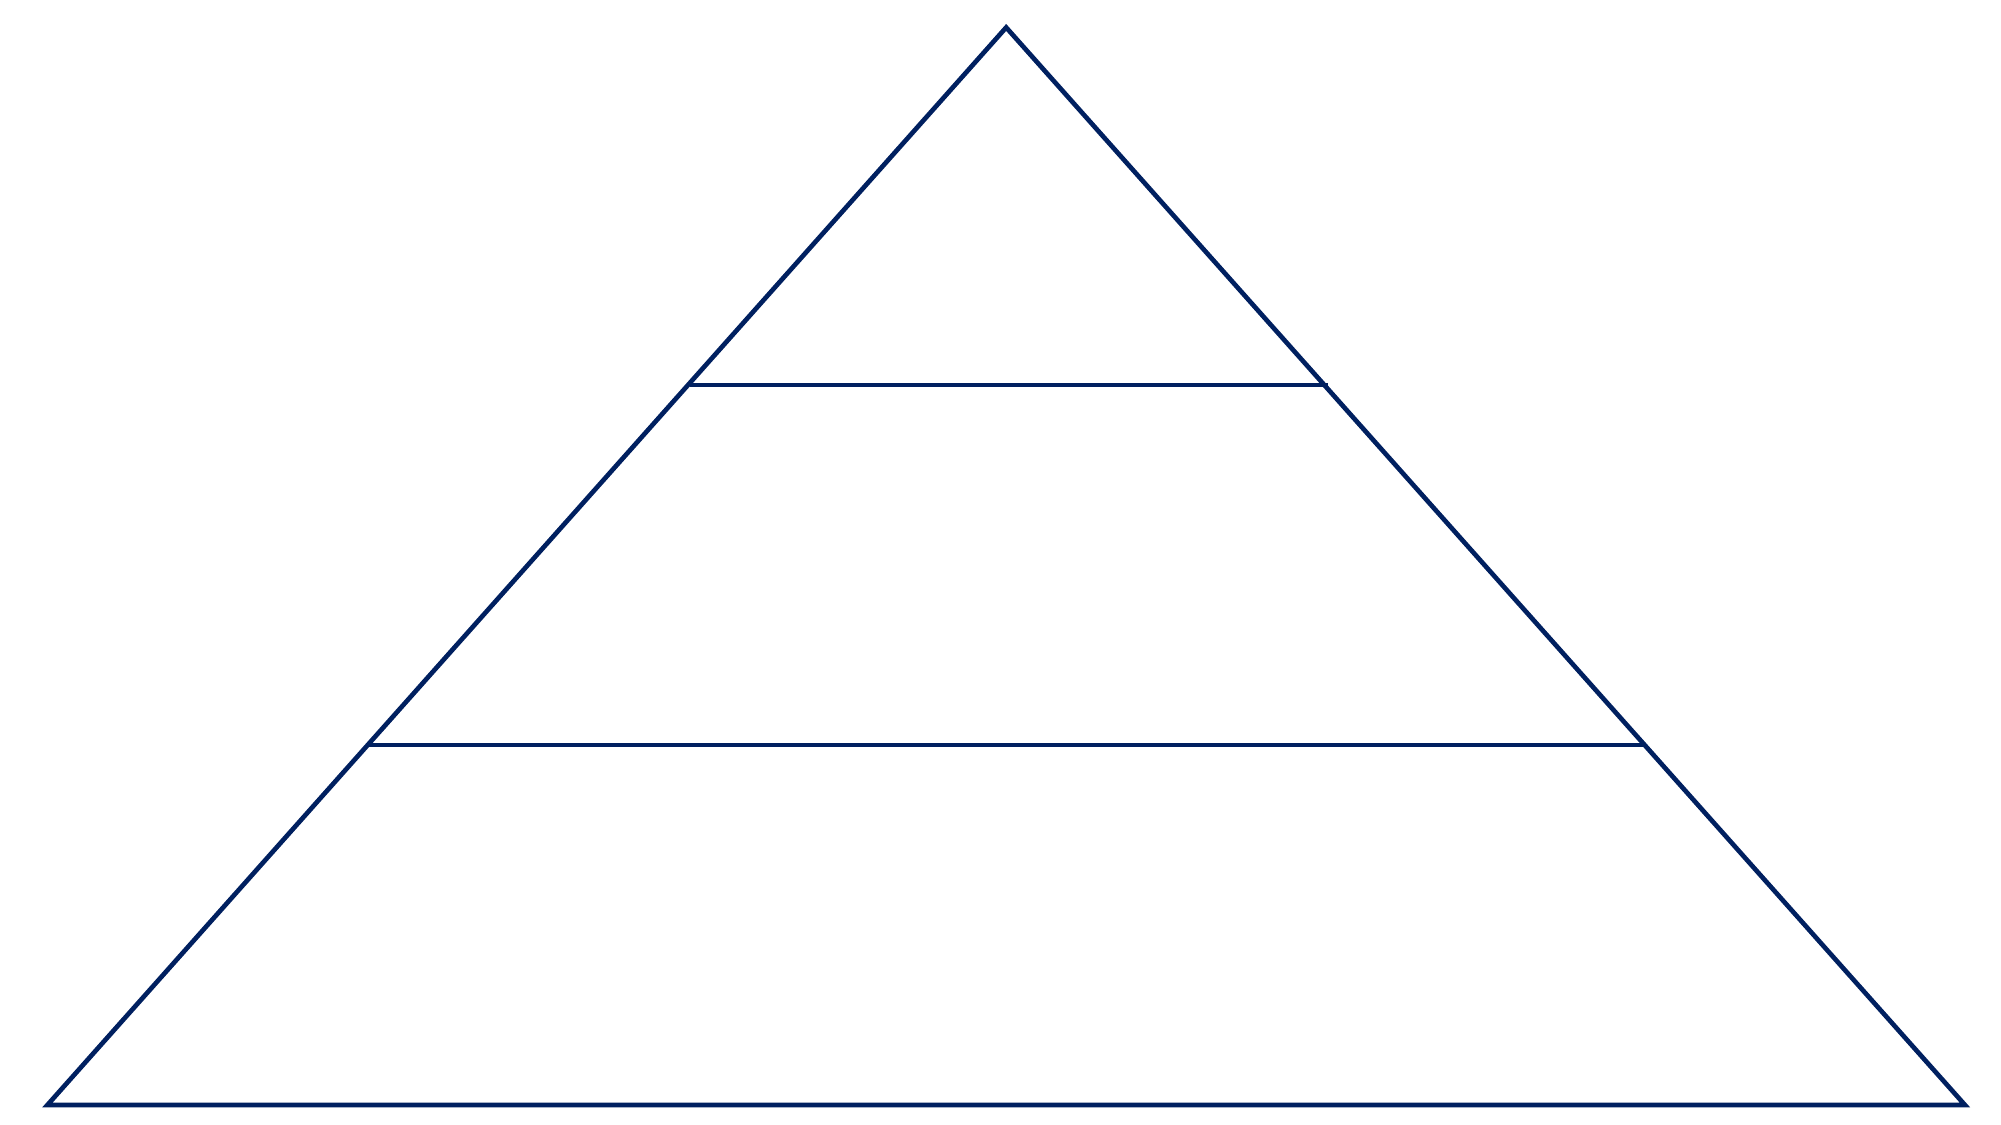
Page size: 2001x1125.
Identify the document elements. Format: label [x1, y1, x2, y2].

text_box [47, 27, 1965, 1105]
